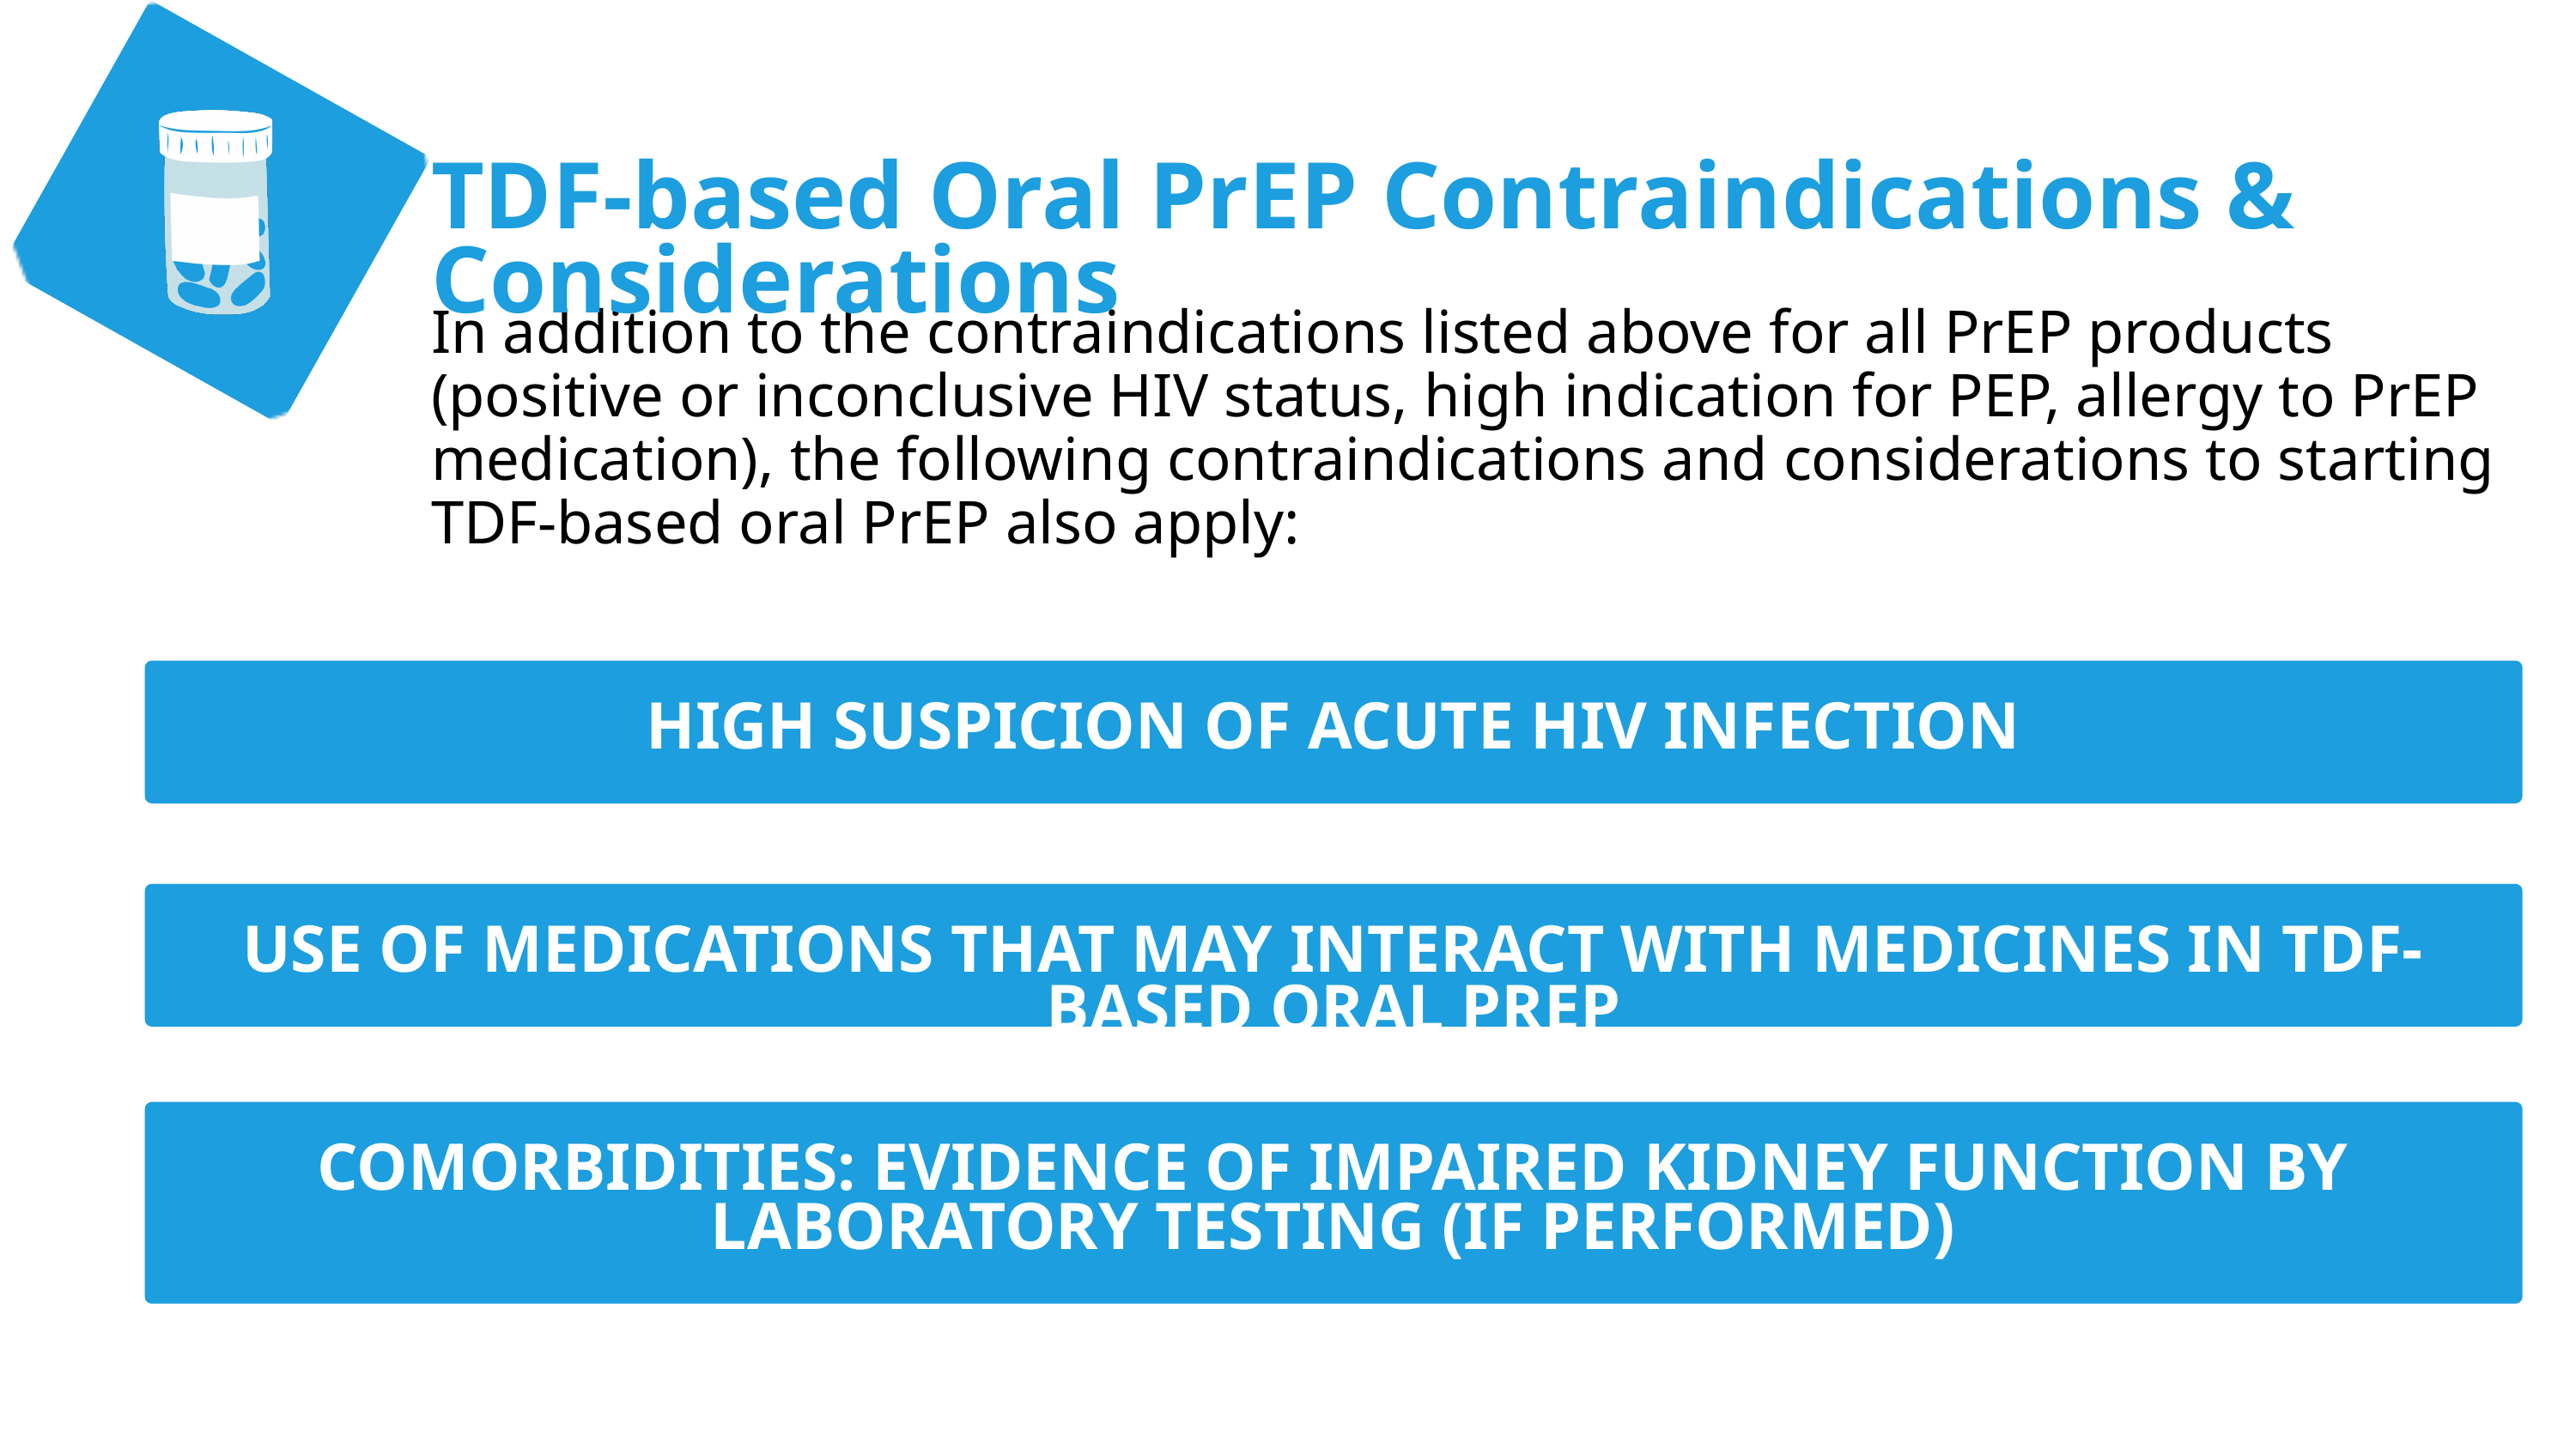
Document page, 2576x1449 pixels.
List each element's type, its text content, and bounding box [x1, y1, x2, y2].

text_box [144, 1101, 2523, 1304]
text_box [144, 660, 2523, 804]
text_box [0, 0, 432, 426]
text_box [144, 883, 2523, 1028]
text_box In addition to the contraindications listed above for all PrEP products (positive or inconclusive HIV status, high indication for PEP, allergy to PrEP medication), the following contraindications and considerations to starting TDF-based oral PrEP also apply: [431, 332, 2564, 556]
text_box TDF-based Oral PrEP Contraindications & Considerations [435, 161, 2576, 332]
